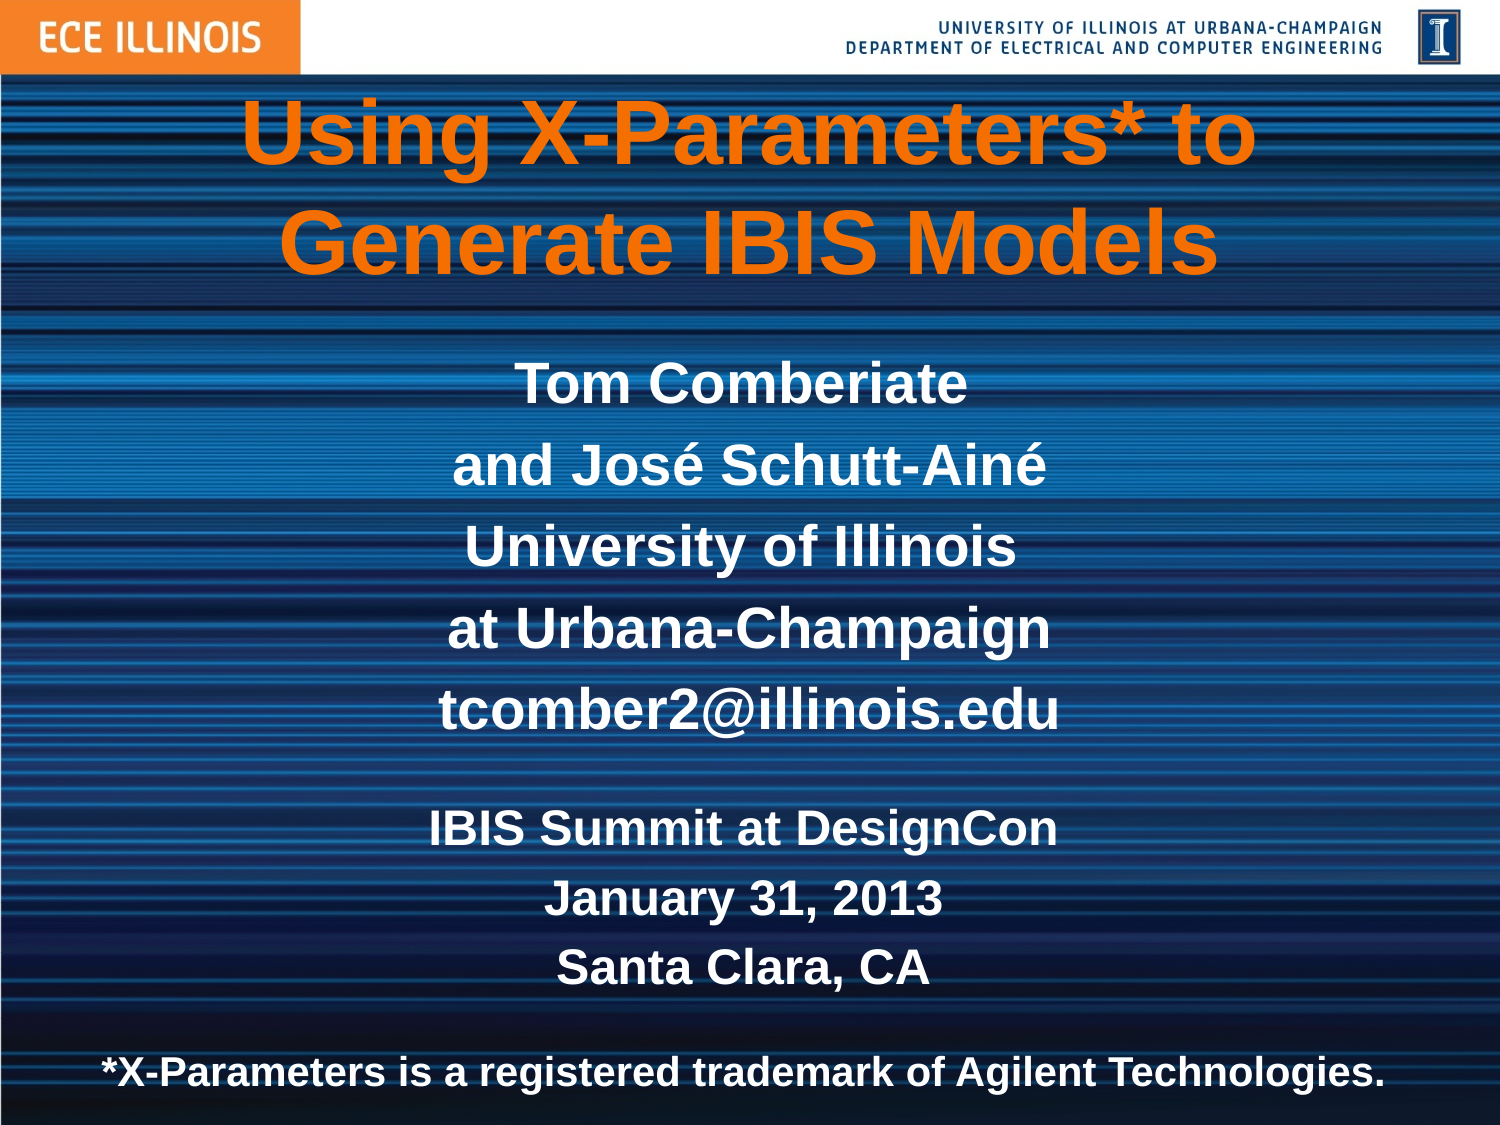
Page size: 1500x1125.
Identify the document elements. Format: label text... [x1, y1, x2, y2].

text_box IBIS Summit at DesignCon January 31, 2013 Santa Clara, CA [106, 787, 1382, 1025]
picture [0, 0, 1500, 1125]
text_box *X-Parameters is a registered trademark of Agilent Technologies. [62, 1037, 1425, 1113]
subtitle Tom Comberiate and José Schutt-Ainé University of Illinois at Urbana-Champaign tcomber2@illinois.edu [112, 337, 1388, 750]
title Using X-Parameters* to Generate IBIS Models [112, 62, 1388, 304]
